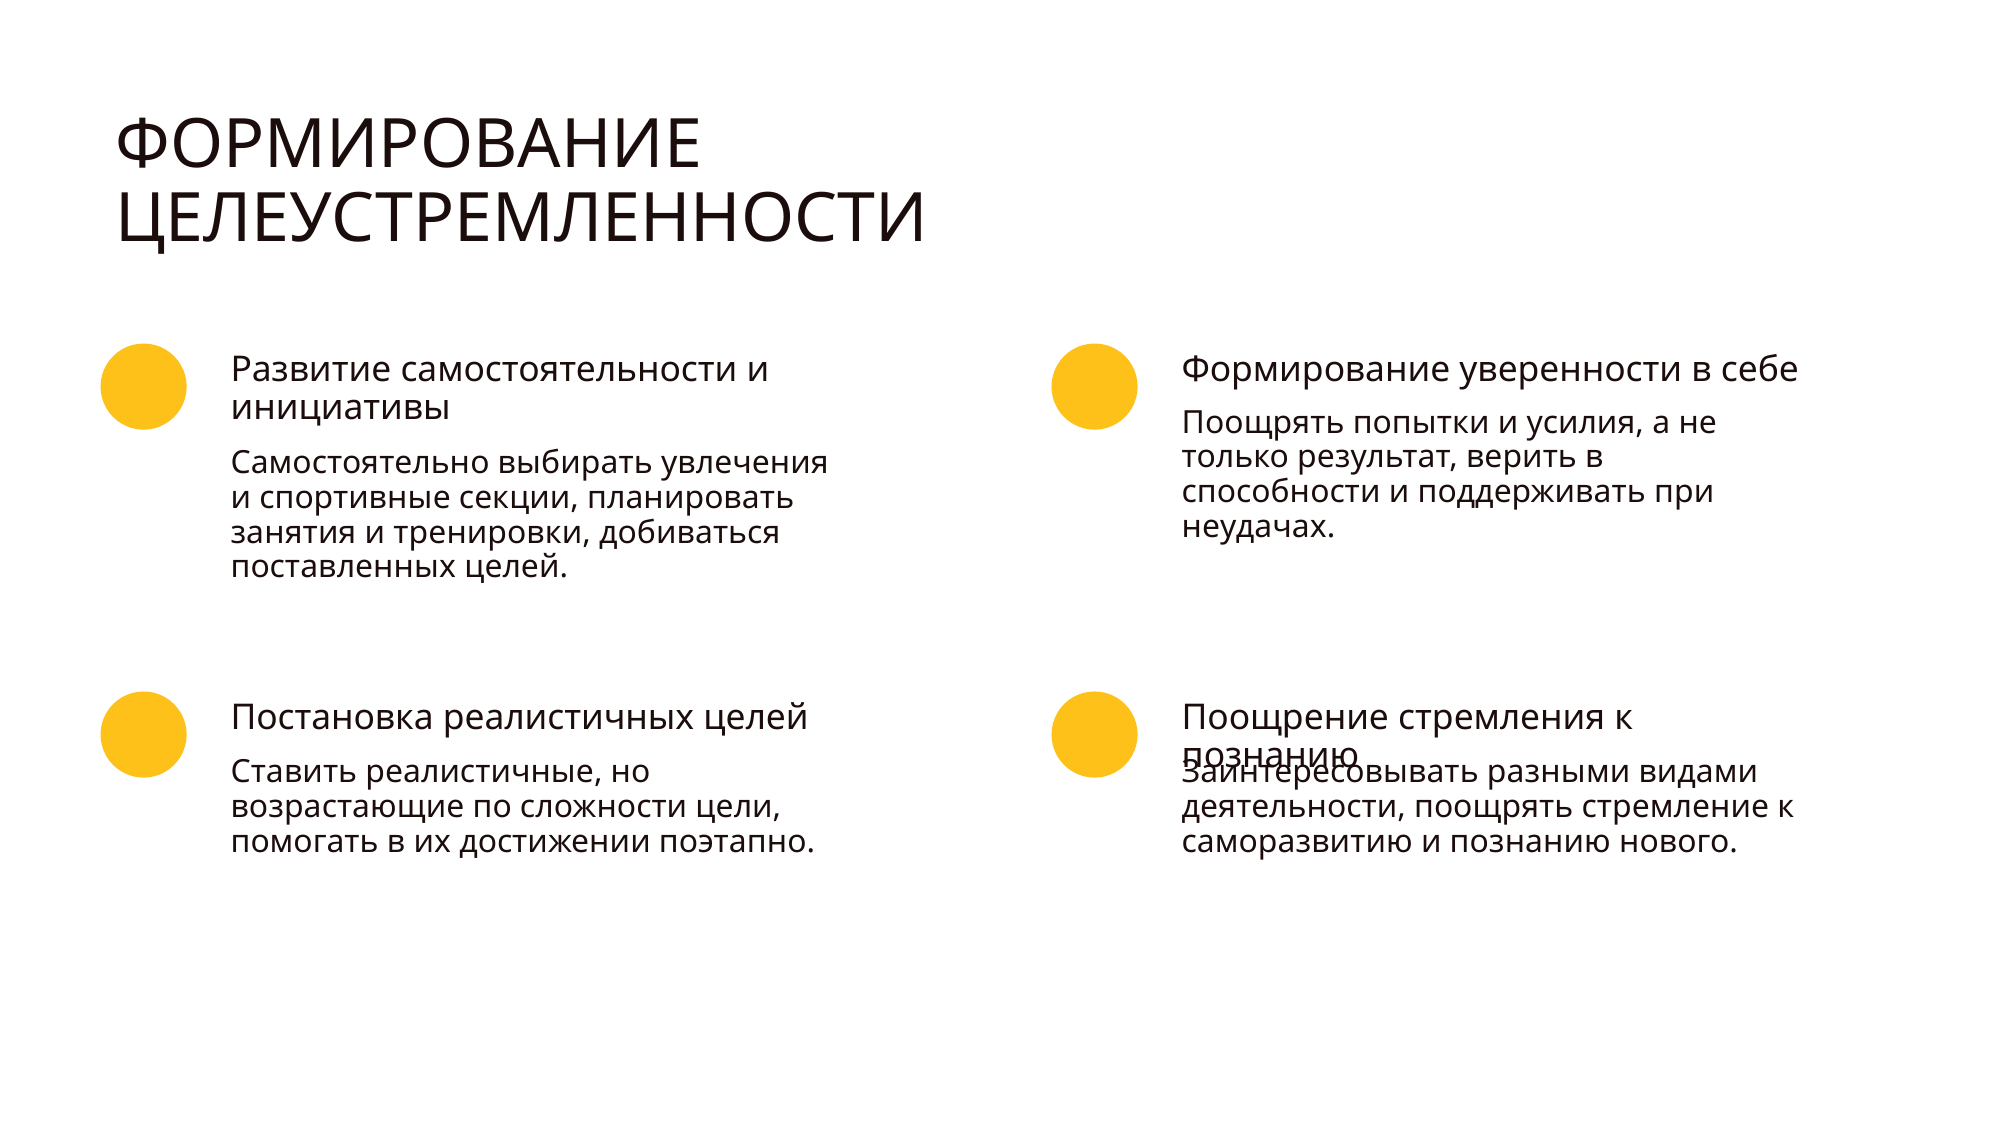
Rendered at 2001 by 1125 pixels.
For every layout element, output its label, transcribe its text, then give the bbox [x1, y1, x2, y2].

text_box Самостоятельно выбирать увлечения и спортивные секции, планировать занятия и тренировки, добиваться поставленных целей. [215, 437, 873, 592]
text_box ФОРМИРОВАНИЕ ЦЕЛЕУСТРЕМЛЕННОСТИ [100, 100, 1270, 263]
text_box Заинтересовывать разными видами деятельности, поощрять стремление к саморазвитию и познанию нового. [1166, 783, 1824, 866]
text_box [1051, 691, 1138, 778]
text_box [100, 691, 187, 778]
text_box [100, 343, 187, 430]
text_box Поощрение стремления к познанию [1166, 691, 1824, 783]
text_box Ставить реалистичные, но возрастающие по сложности цели, помогать в их достижении поэтапно. [215, 746, 873, 866]
text_box Формирование уверенности в себе [1166, 343, 1824, 397]
text_box [1051, 343, 1138, 430]
text_box Развитие самостоятельности и инициативы [215, 343, 873, 435]
text_box Постановка реалистичных целей [215, 691, 873, 745]
text_box Поощрять попытки и усилия, а не только результат, верить в способности и поддерживать при неудачах. [1166, 397, 1824, 552]
